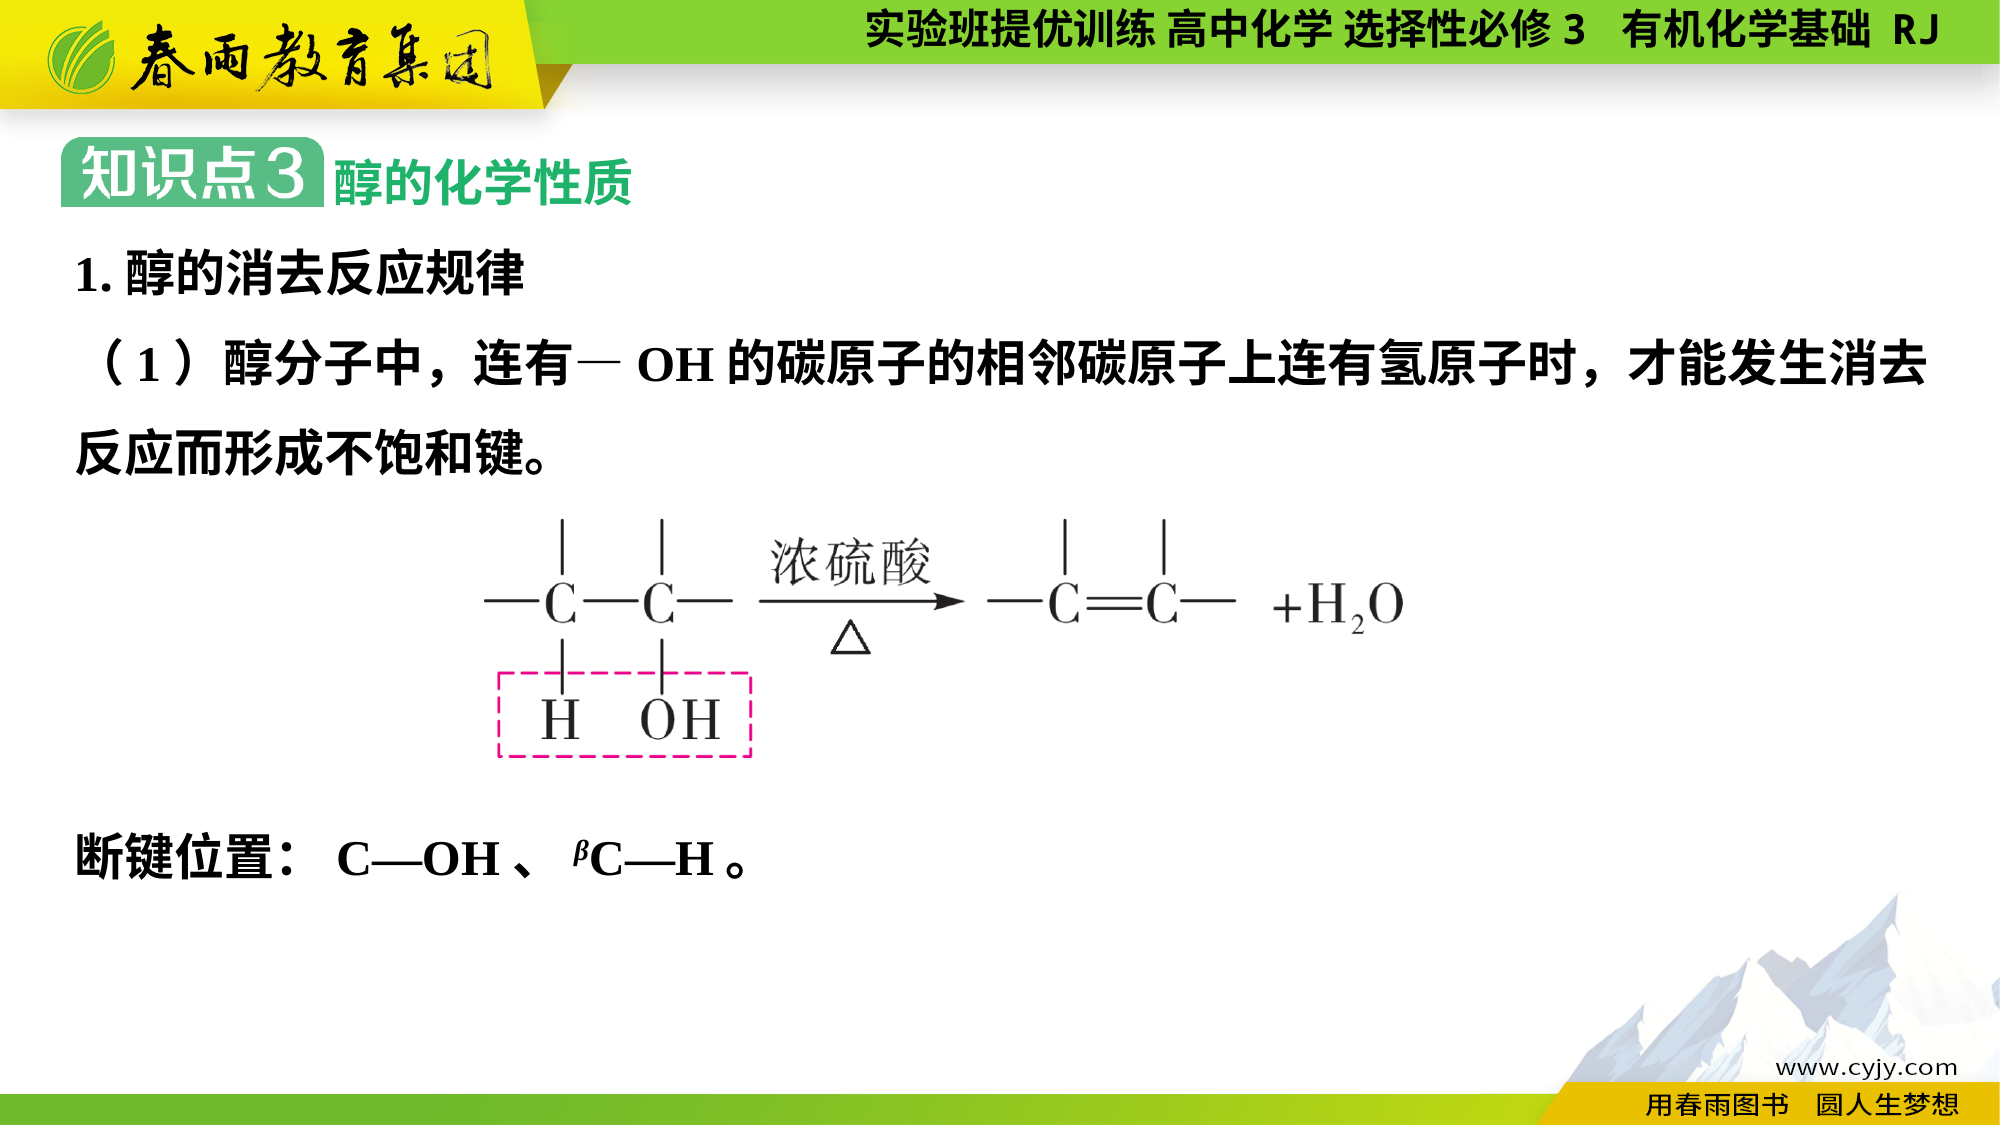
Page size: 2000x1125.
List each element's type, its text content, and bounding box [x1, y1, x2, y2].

picture [0, 0, 2000, 1125]
list 醇的化学性质 1.醇的消去反应规律 （1）醇分子中，连有—OH的碳原子的相邻碳原子上连有氢原子时，才能发生消去反应而形成不饱和键。 断键位置：C—OH、βC—H。 [59, 113, 1944, 902]
